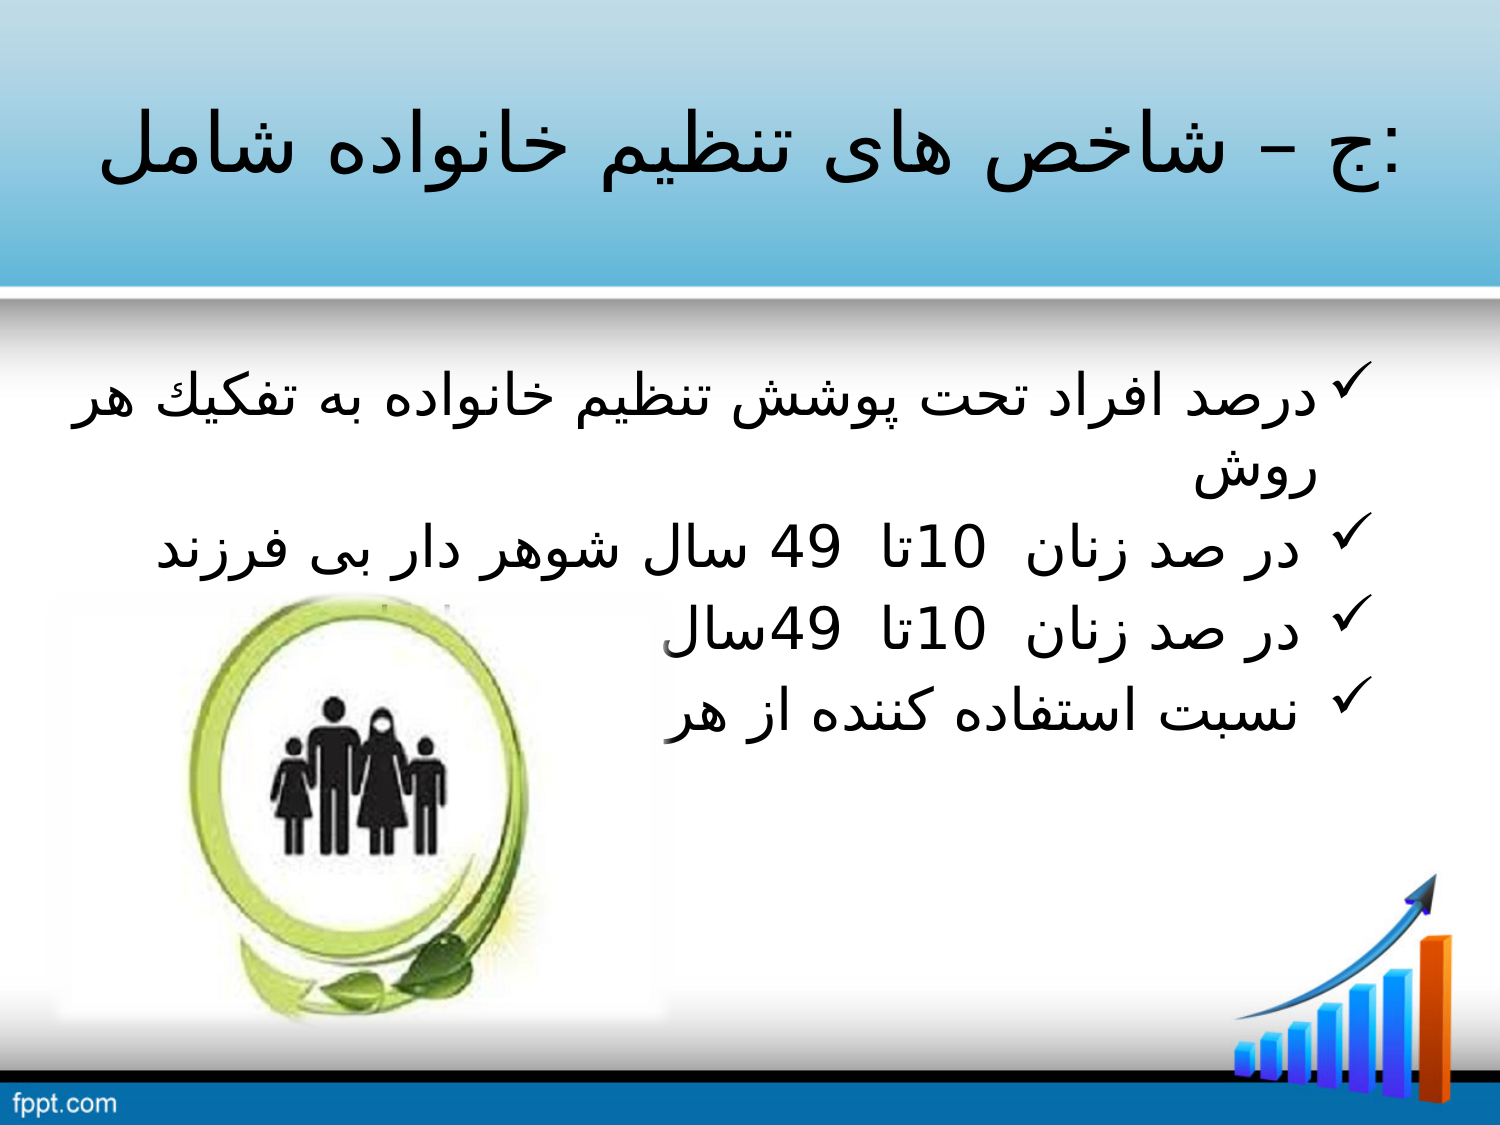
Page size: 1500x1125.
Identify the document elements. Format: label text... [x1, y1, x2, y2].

title ج – شاخص های تنظيم خانواده شامل: [75, 45, 1425, 233]
picture [0, 0, 1500, 1125]
list درصد افراد تحت پوشش تنظيم خانواده به تفکيك هر روش در صد زنان 10تا 49 سال شوهر دار بی فرزند در صد زنان 10تا 49سال شوهر دارتك فرزند نسبت استفاده كننده از هر روش [41, 350, 1392, 882]
